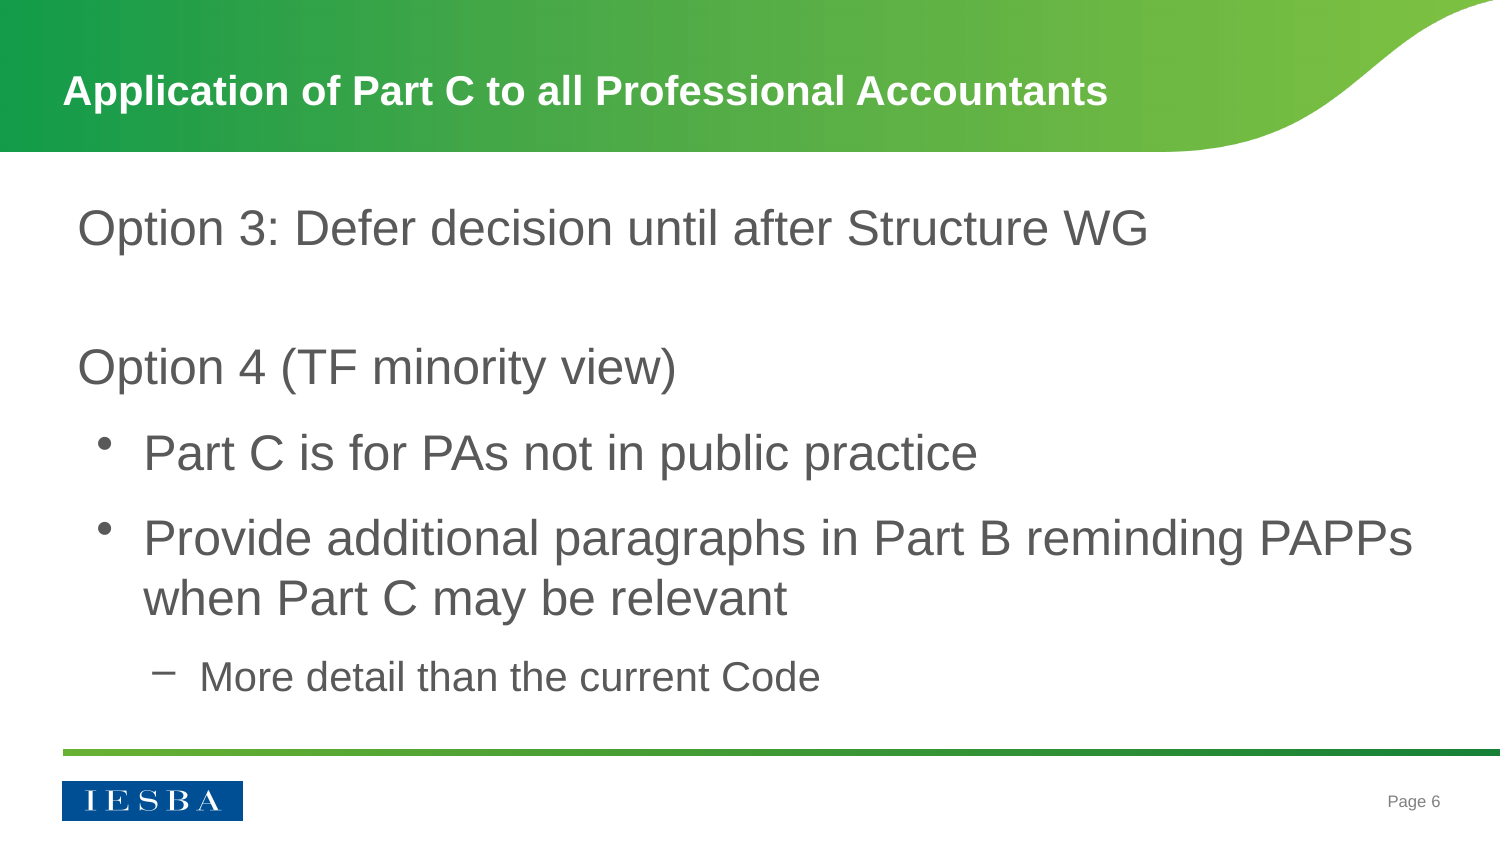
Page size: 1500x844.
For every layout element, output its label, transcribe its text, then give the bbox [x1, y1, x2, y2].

title Application of Part C to all Professional Accountants [62, 56, 1300, 122]
list Option 3: Defer decision until after Structure WG Option 4 (TF minority view) Part C is for PAs not in public practice Provide additional paragraphs in Part B reminding PAPPs when Part C may be relevant More detail than the current Code [62, 187, 1450, 760]
picture [0, 0, 1497, 152]
picture [62, 781, 243, 821]
